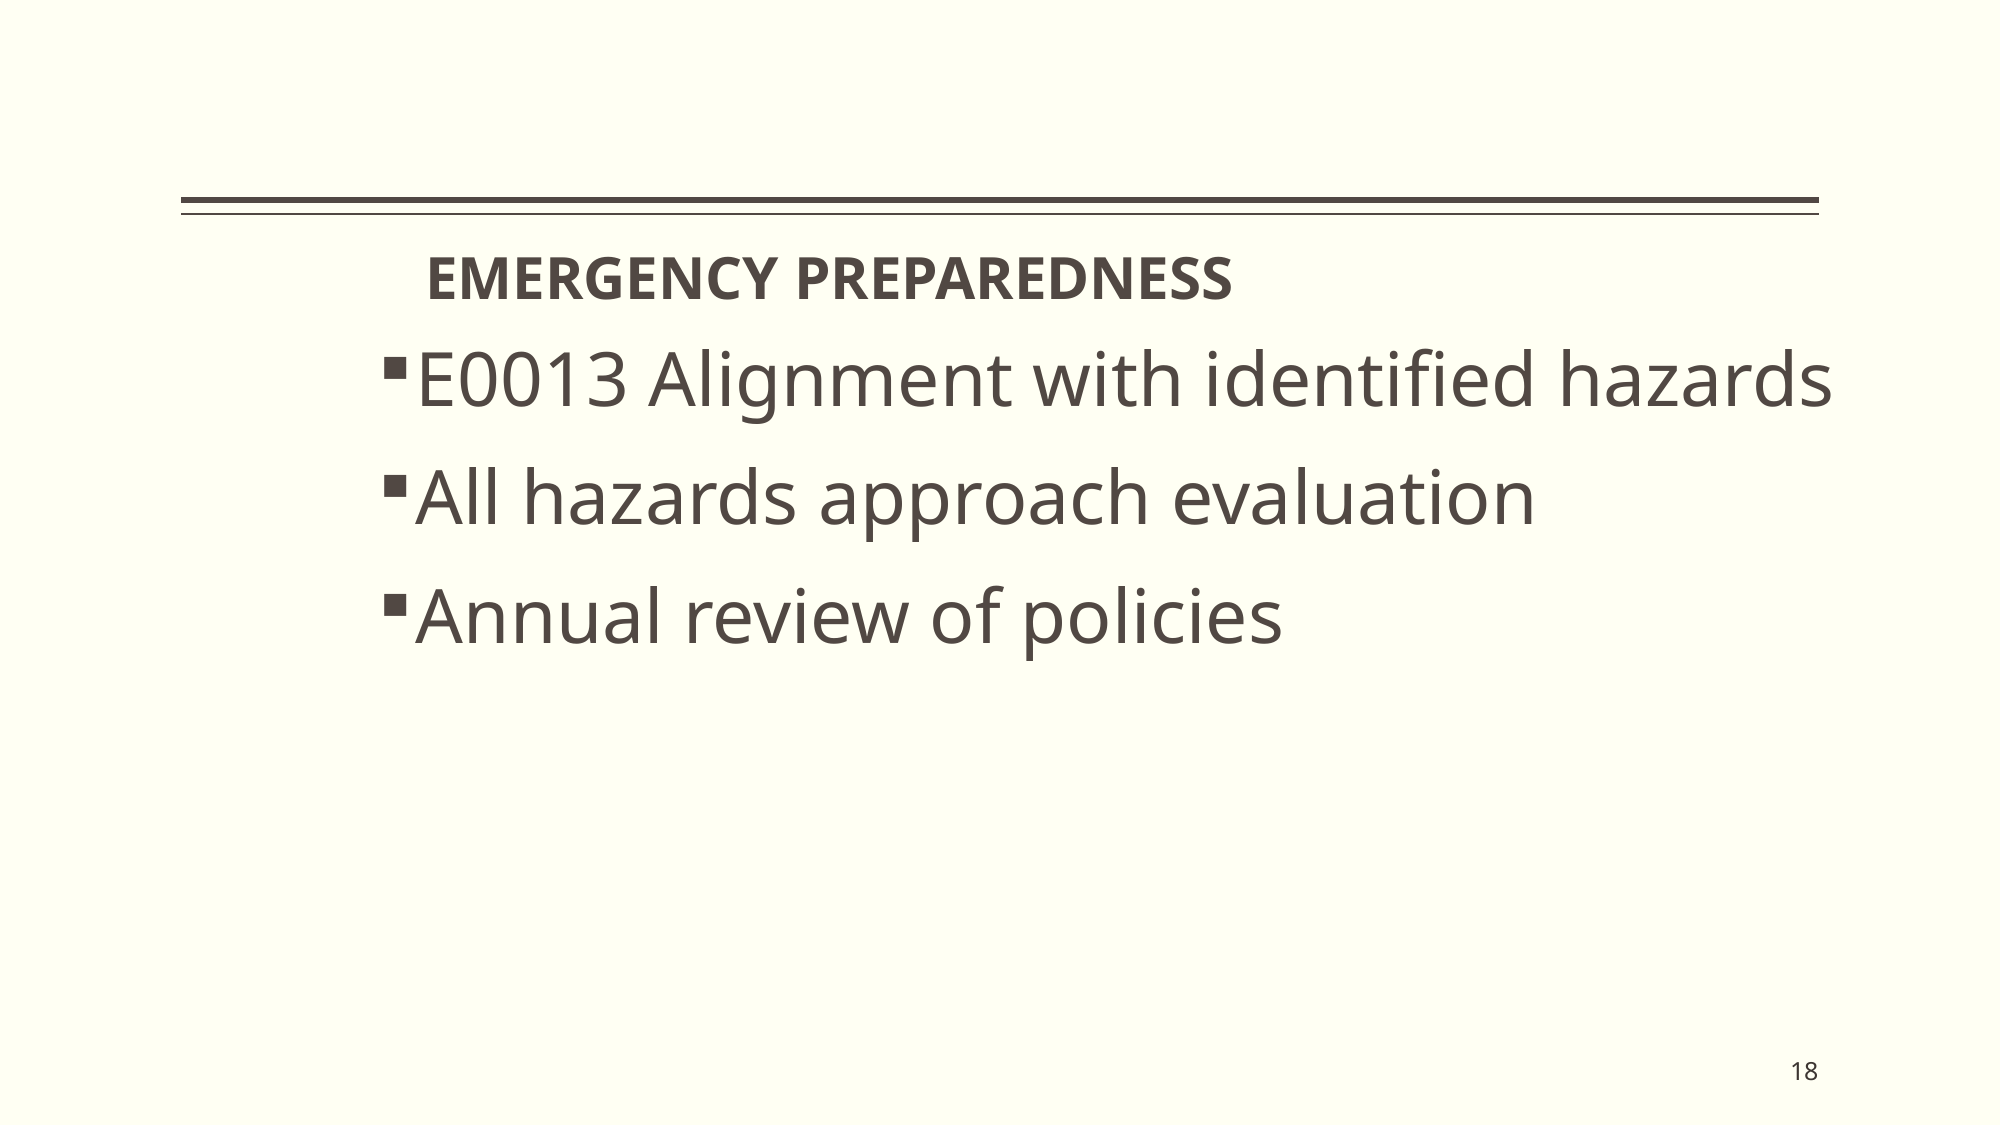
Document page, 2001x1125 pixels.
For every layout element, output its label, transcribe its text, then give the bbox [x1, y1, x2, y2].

slide_number 18 [1518, 1042, 1819, 1103]
list E0013 Alignment with identified hazards All hazards approach evaluation Annual review of policies [378, 246, 1841, 1052]
title EMERGENCY PREPAREDNESS [425, 109, 1888, 320]
